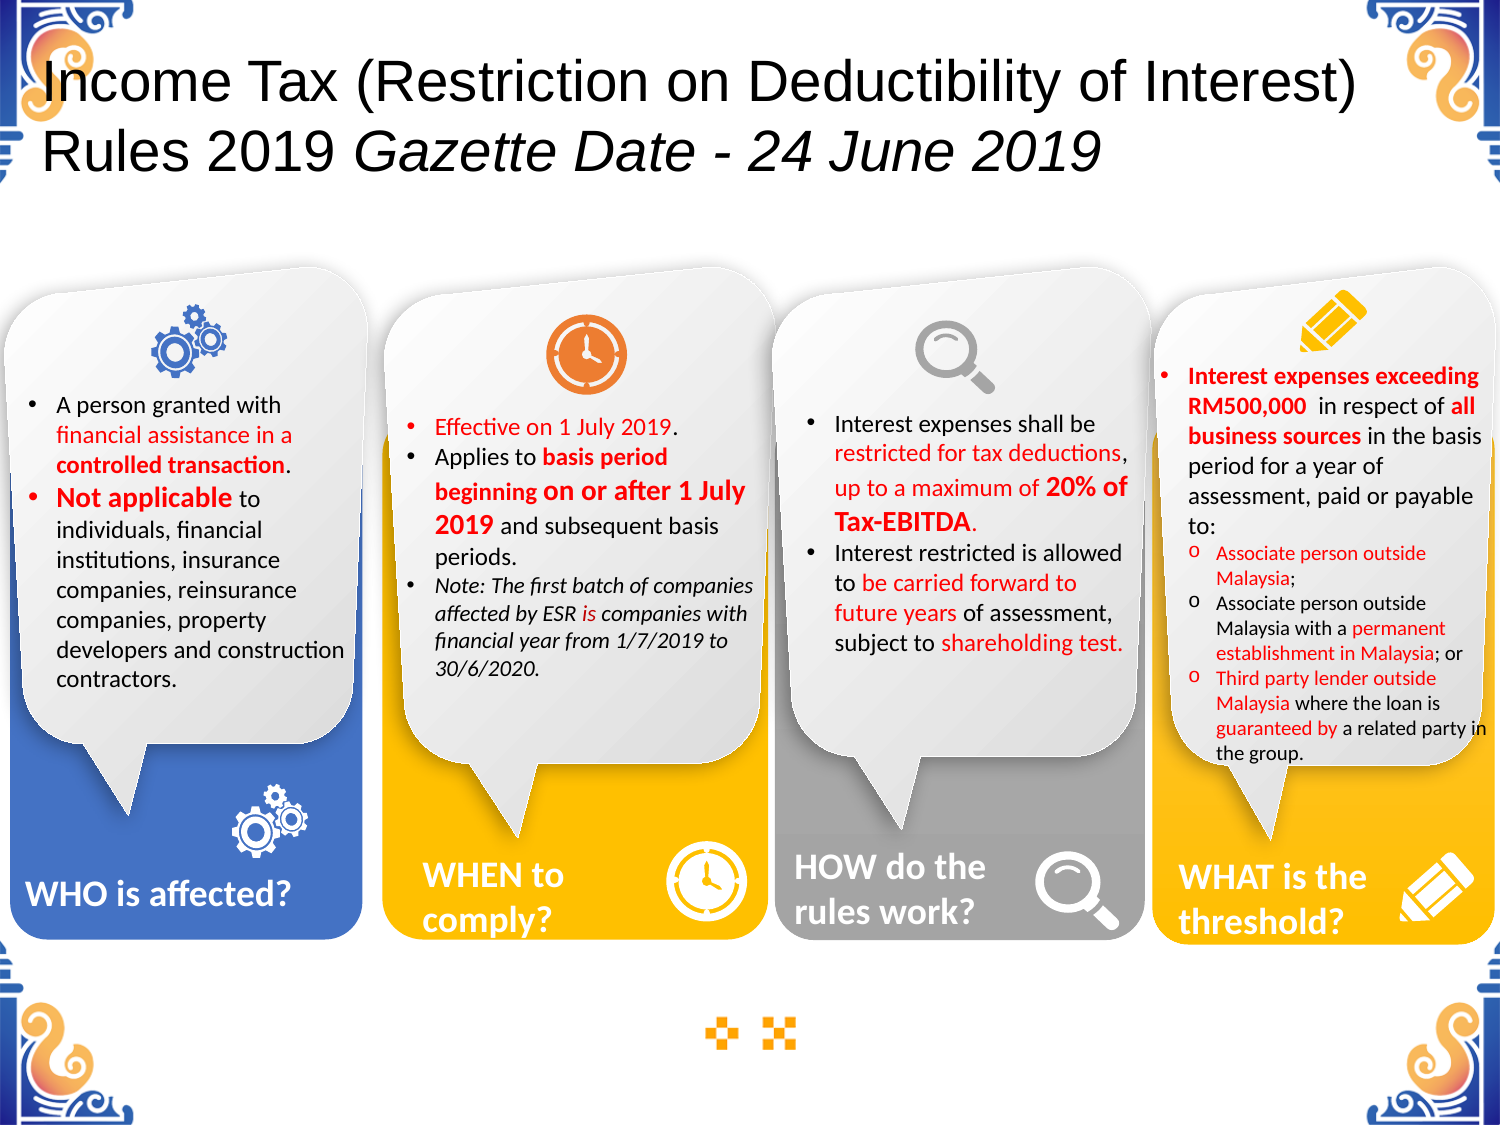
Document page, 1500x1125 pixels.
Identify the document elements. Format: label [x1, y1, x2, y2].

text_box [1299, 289, 1368, 353]
text_box [1154, 267, 1495, 840]
text_box [1032, 851, 1120, 931]
text_box [912, 320, 996, 395]
text_box [1401, 851, 1474, 925]
picture [0, 0, 1500, 1125]
